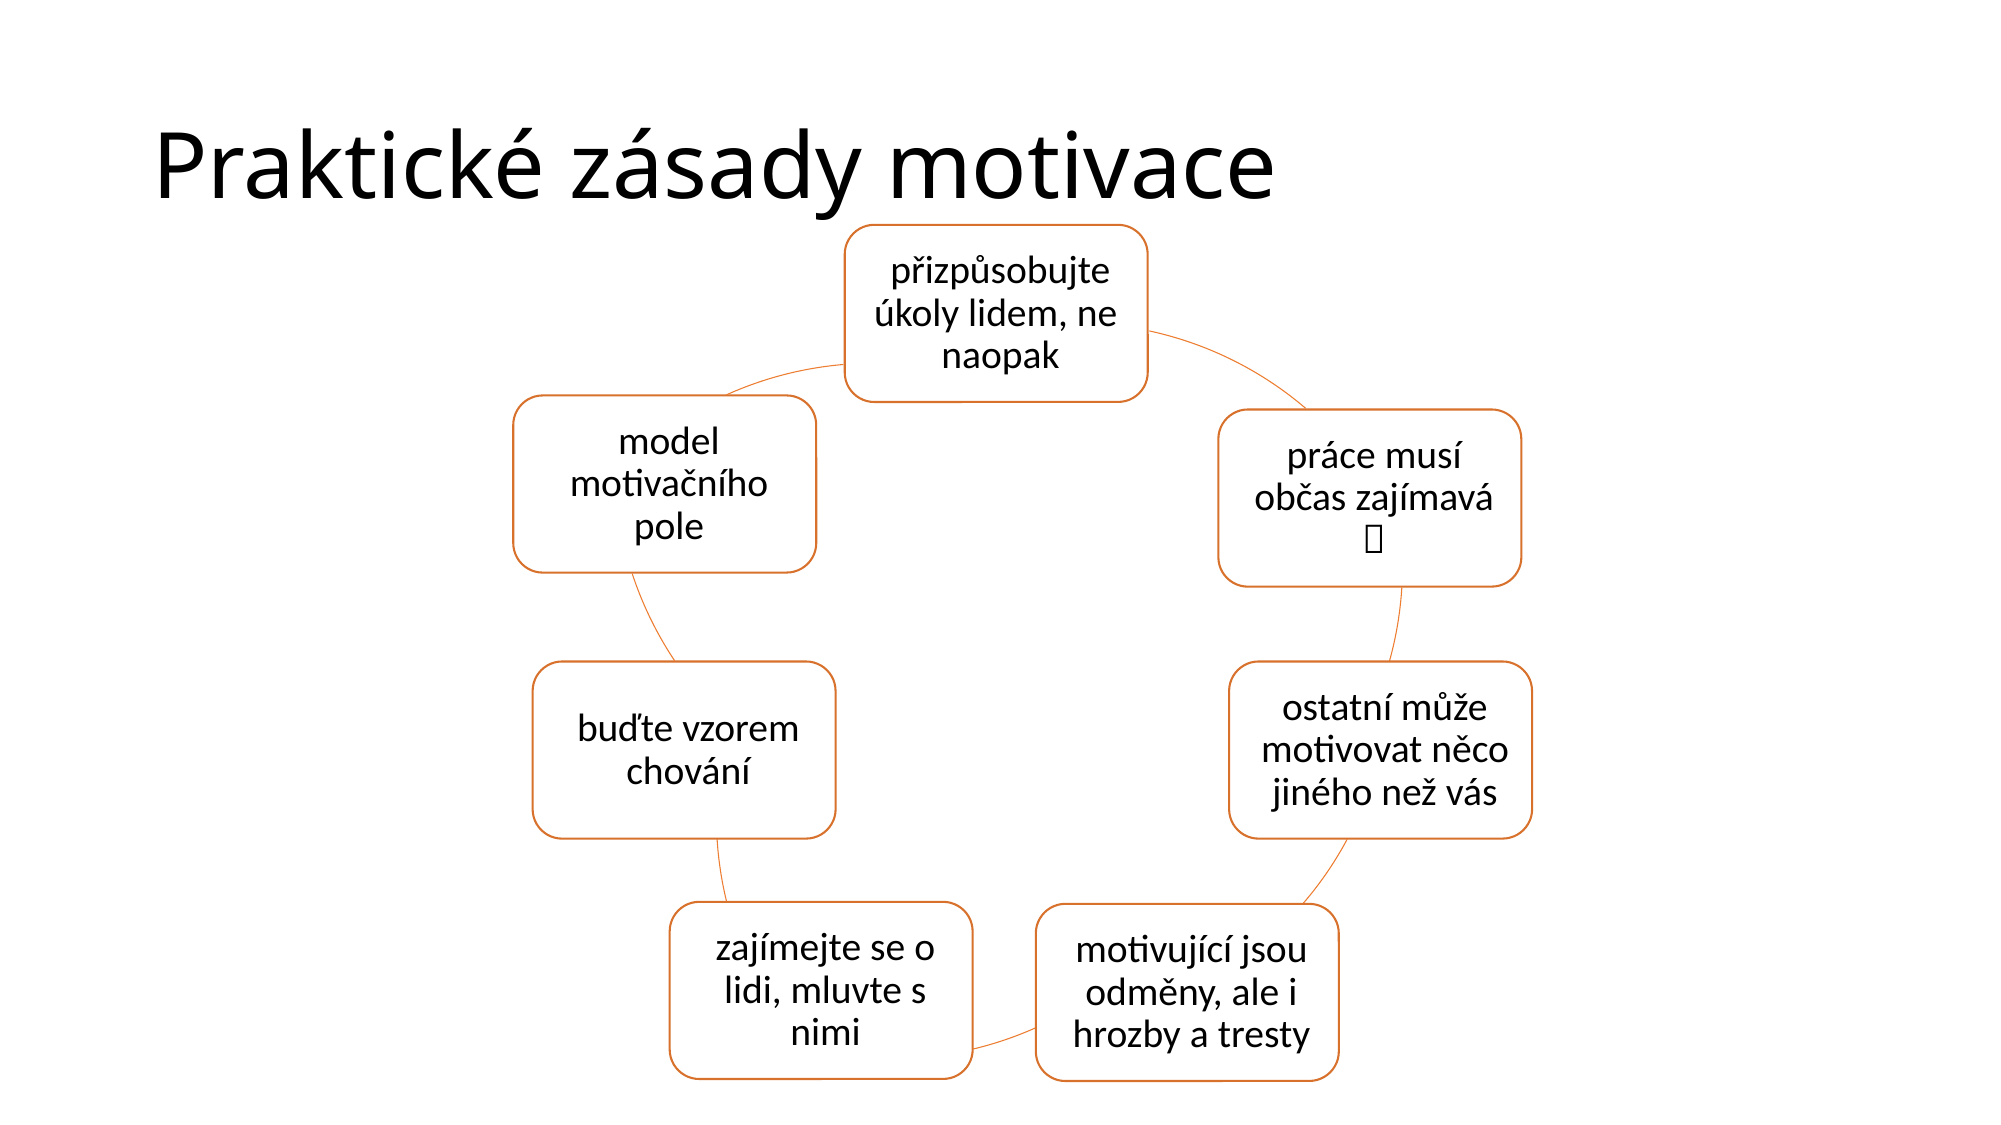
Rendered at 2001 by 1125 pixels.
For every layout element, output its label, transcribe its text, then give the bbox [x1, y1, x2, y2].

title Praktické zásady motivace [137, 59, 1863, 278]
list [358, 250, 1707, 1056]
